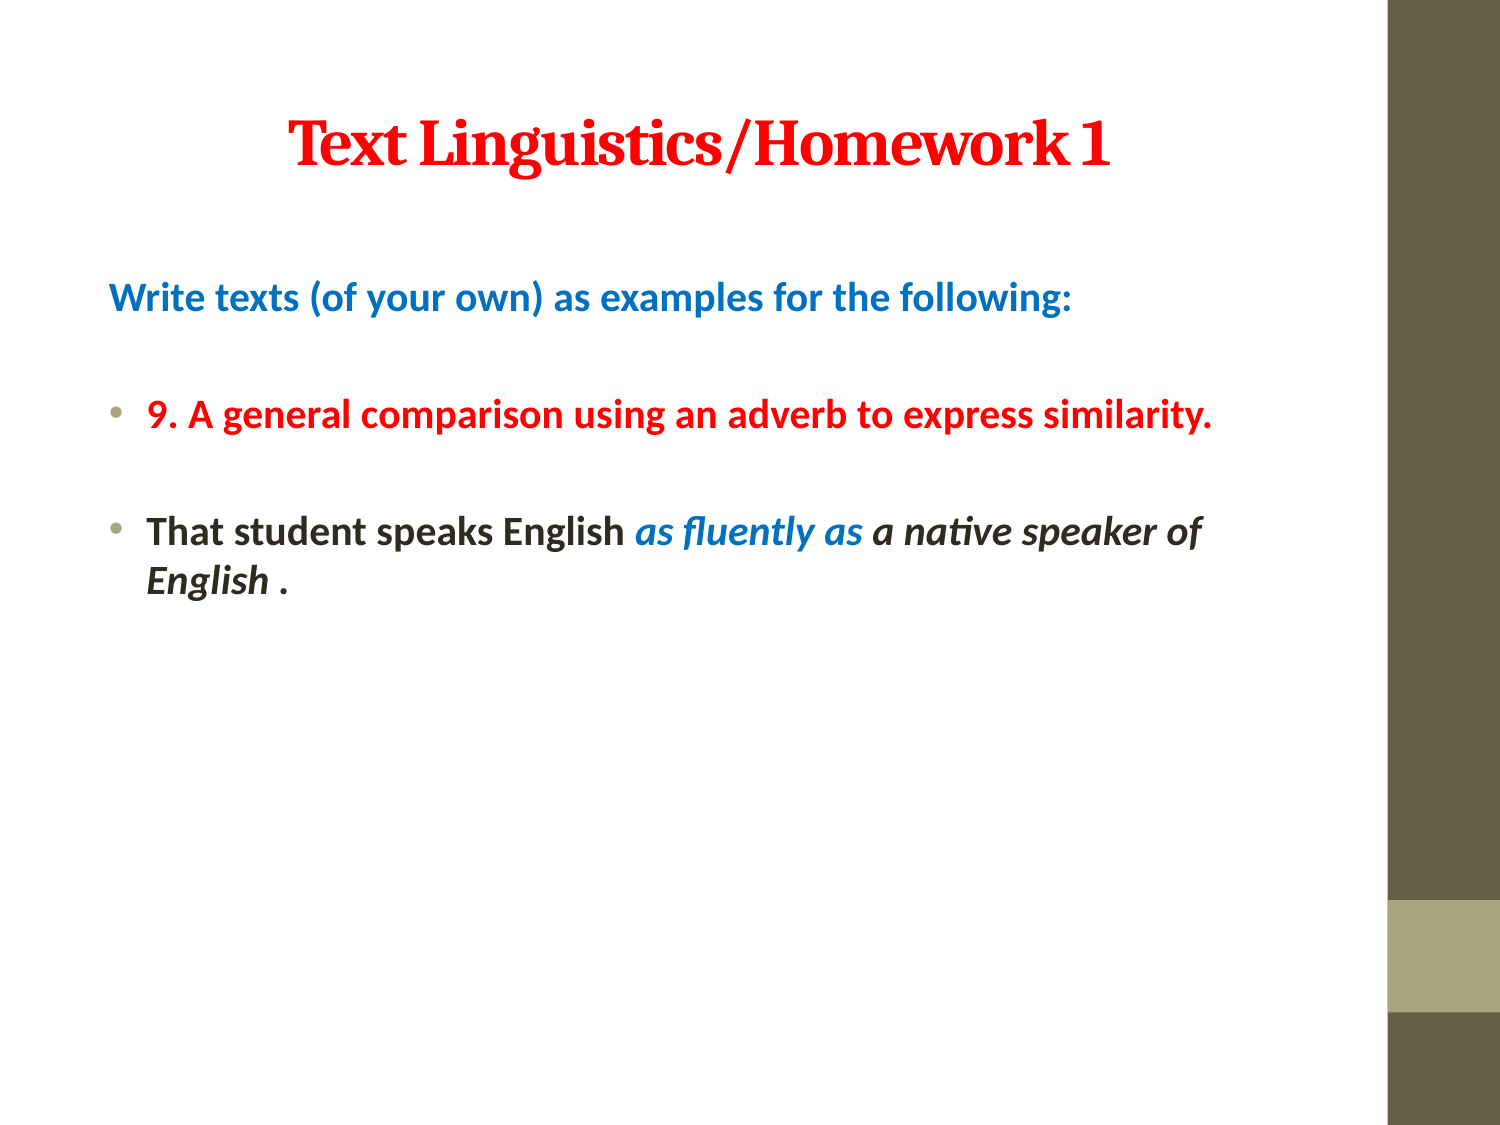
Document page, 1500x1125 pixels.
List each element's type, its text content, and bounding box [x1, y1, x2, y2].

list Write texts (of your own) as examples for the following: 9. A general comparison using an adverb to express similarity. That student speaks English as fluently as a native speaker of English . [75, 262, 1325, 1050]
title Text Linguistics/Homework 1 [75, 45, 1325, 233]
